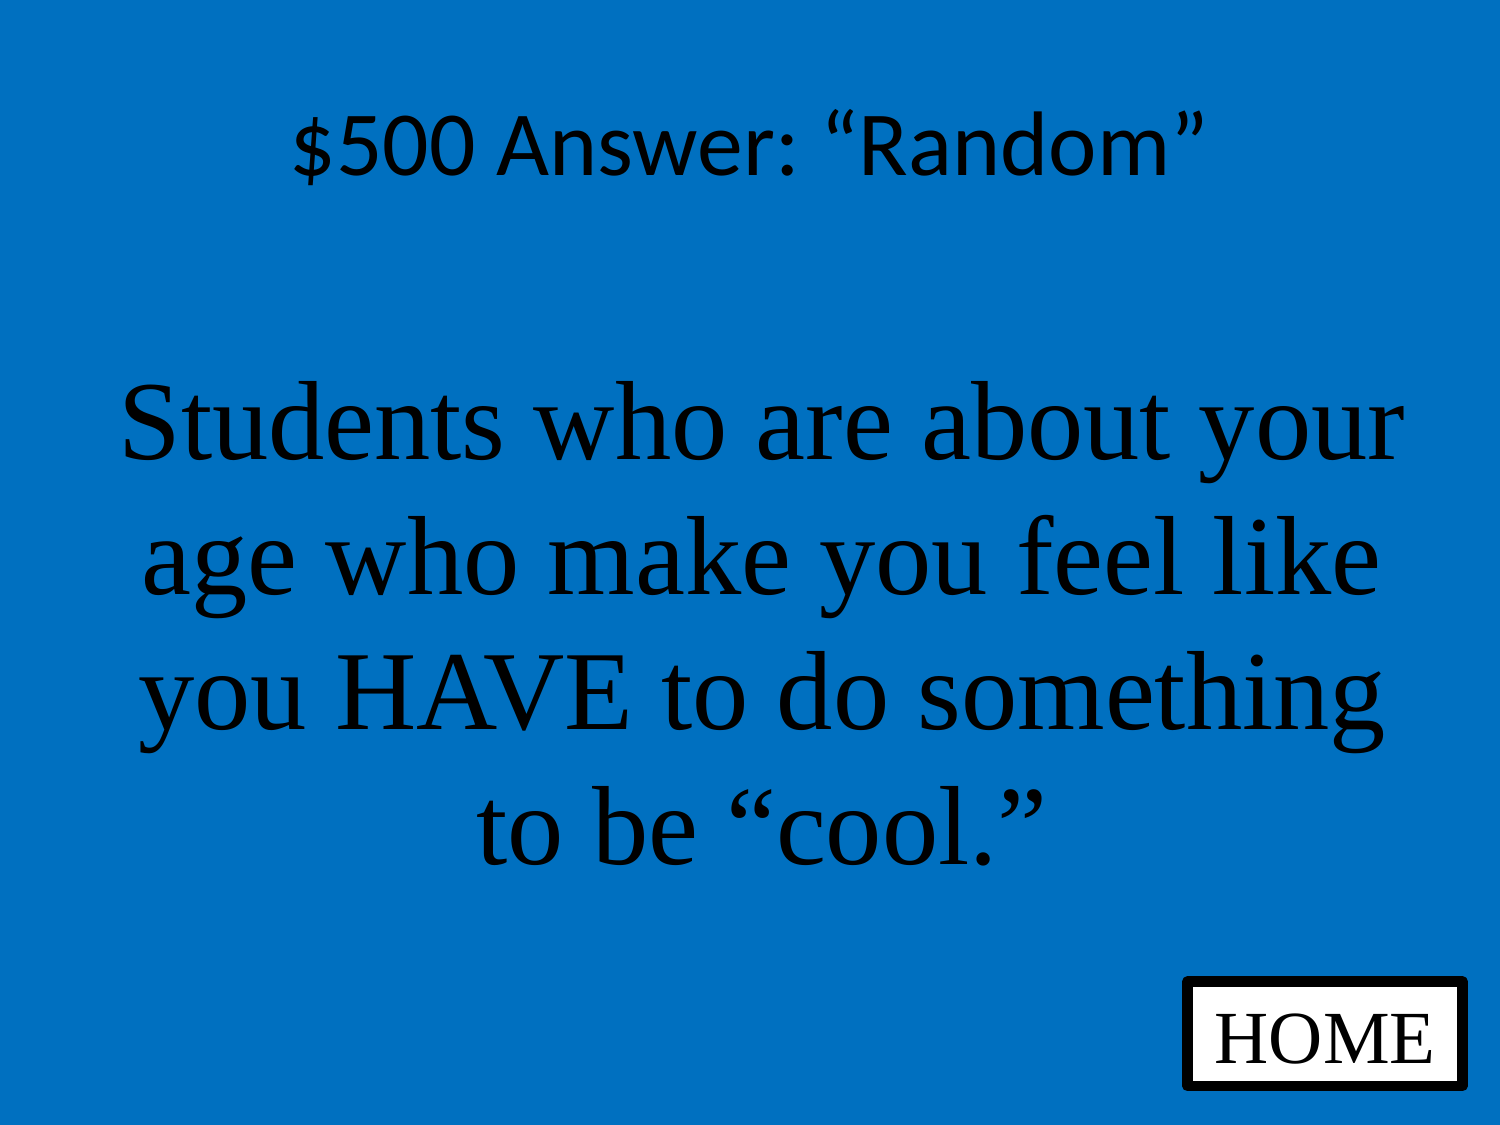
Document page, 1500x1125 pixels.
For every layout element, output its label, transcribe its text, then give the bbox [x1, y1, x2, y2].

text_box Students who are about your age who make you feel like you HAVE to do something to be “cool.” [75, 339, 1450, 895]
title $500 Answer: “Random” [75, 45, 1425, 233]
text_box HOME [1187, 981, 1463, 1087]
